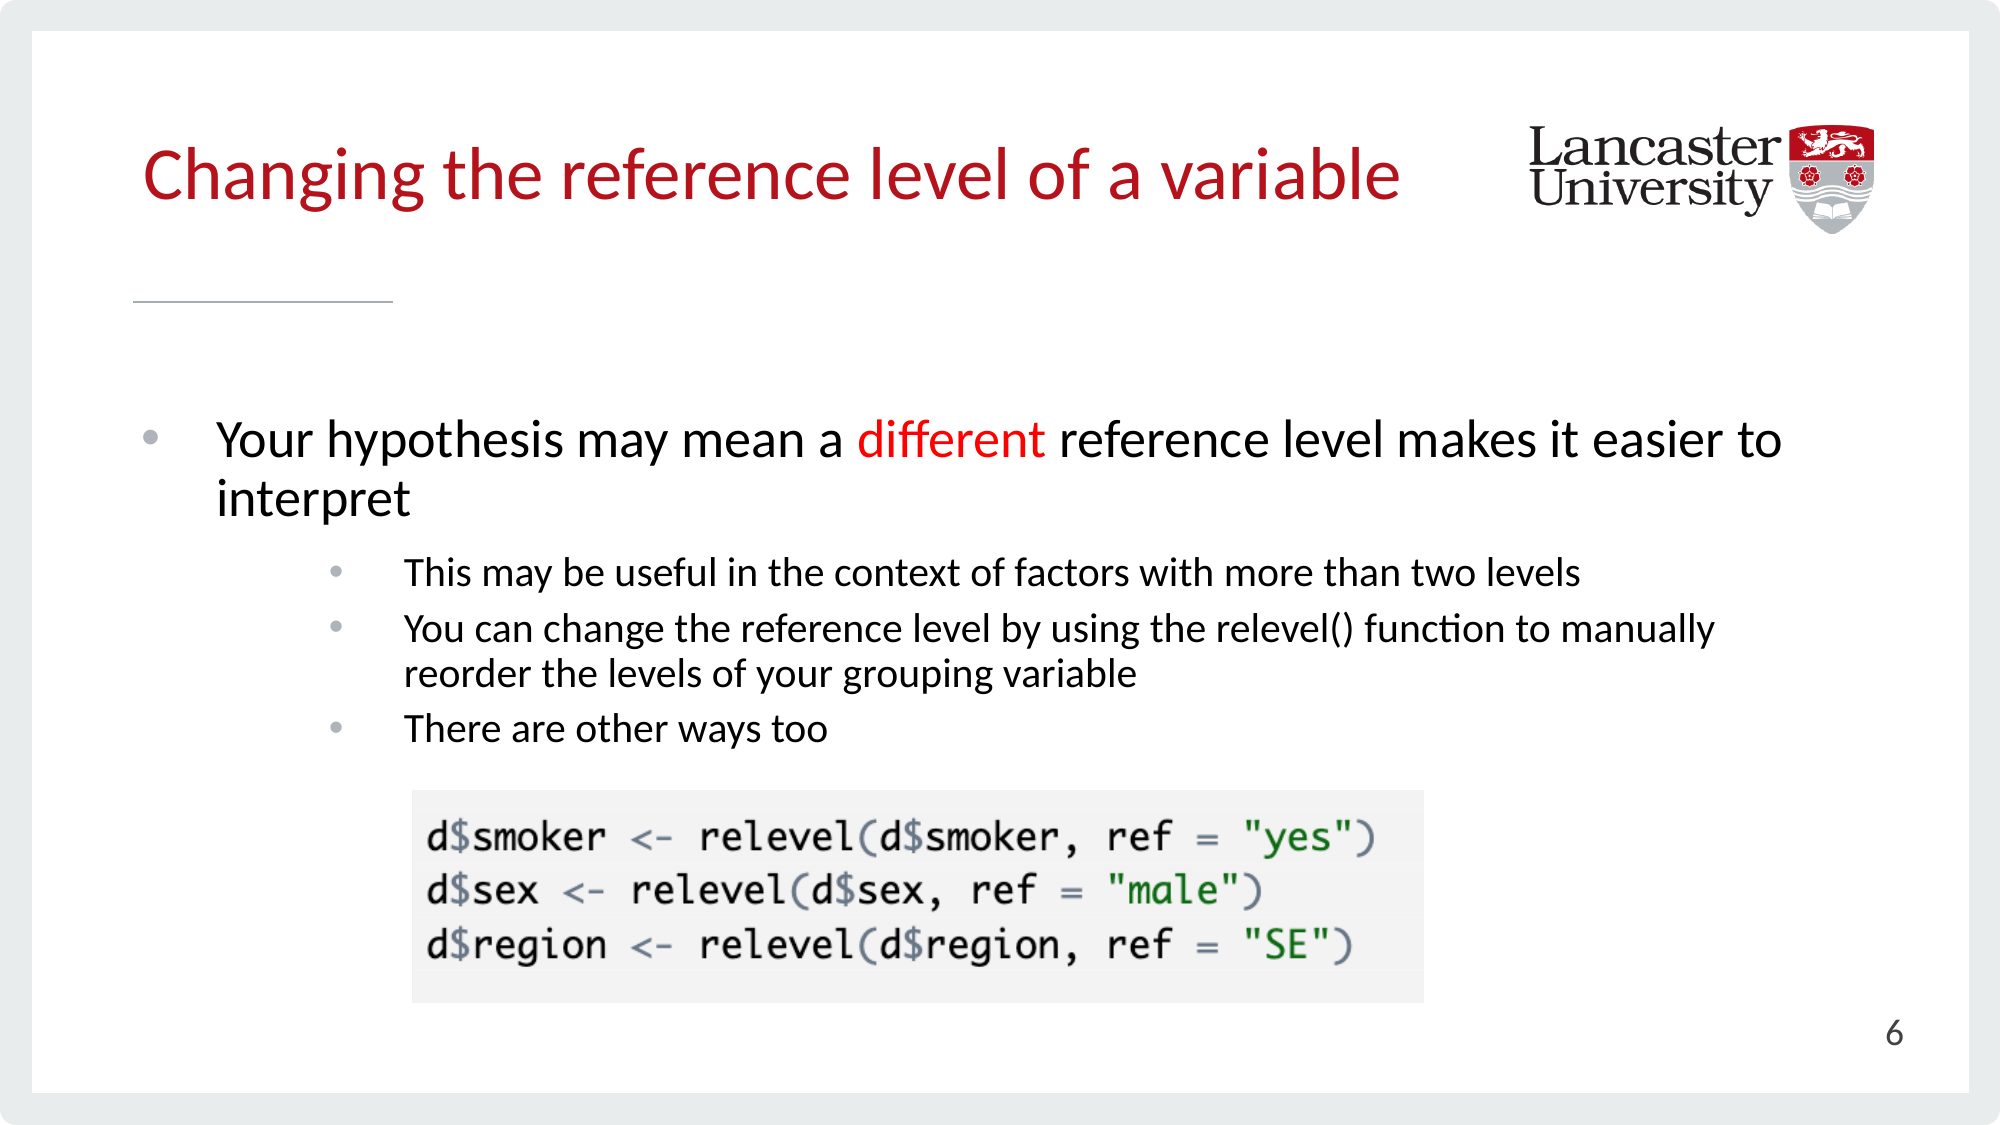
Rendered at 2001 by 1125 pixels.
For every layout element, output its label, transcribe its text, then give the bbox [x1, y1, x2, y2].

list Your hypothesis may mean a different reference level makes it easier to interpret This may be useful in the context of factors with more than two levels You can change the reference level by using the relevel() function to manually reorder the levels of your grouping variable There are other ways too [126, 322, 1852, 1014]
picture [412, 790, 1424, 1003]
title Changing the reference level of a variable [128, 78, 1448, 279]
slide_number 6 [1468, 1001, 1919, 1061]
